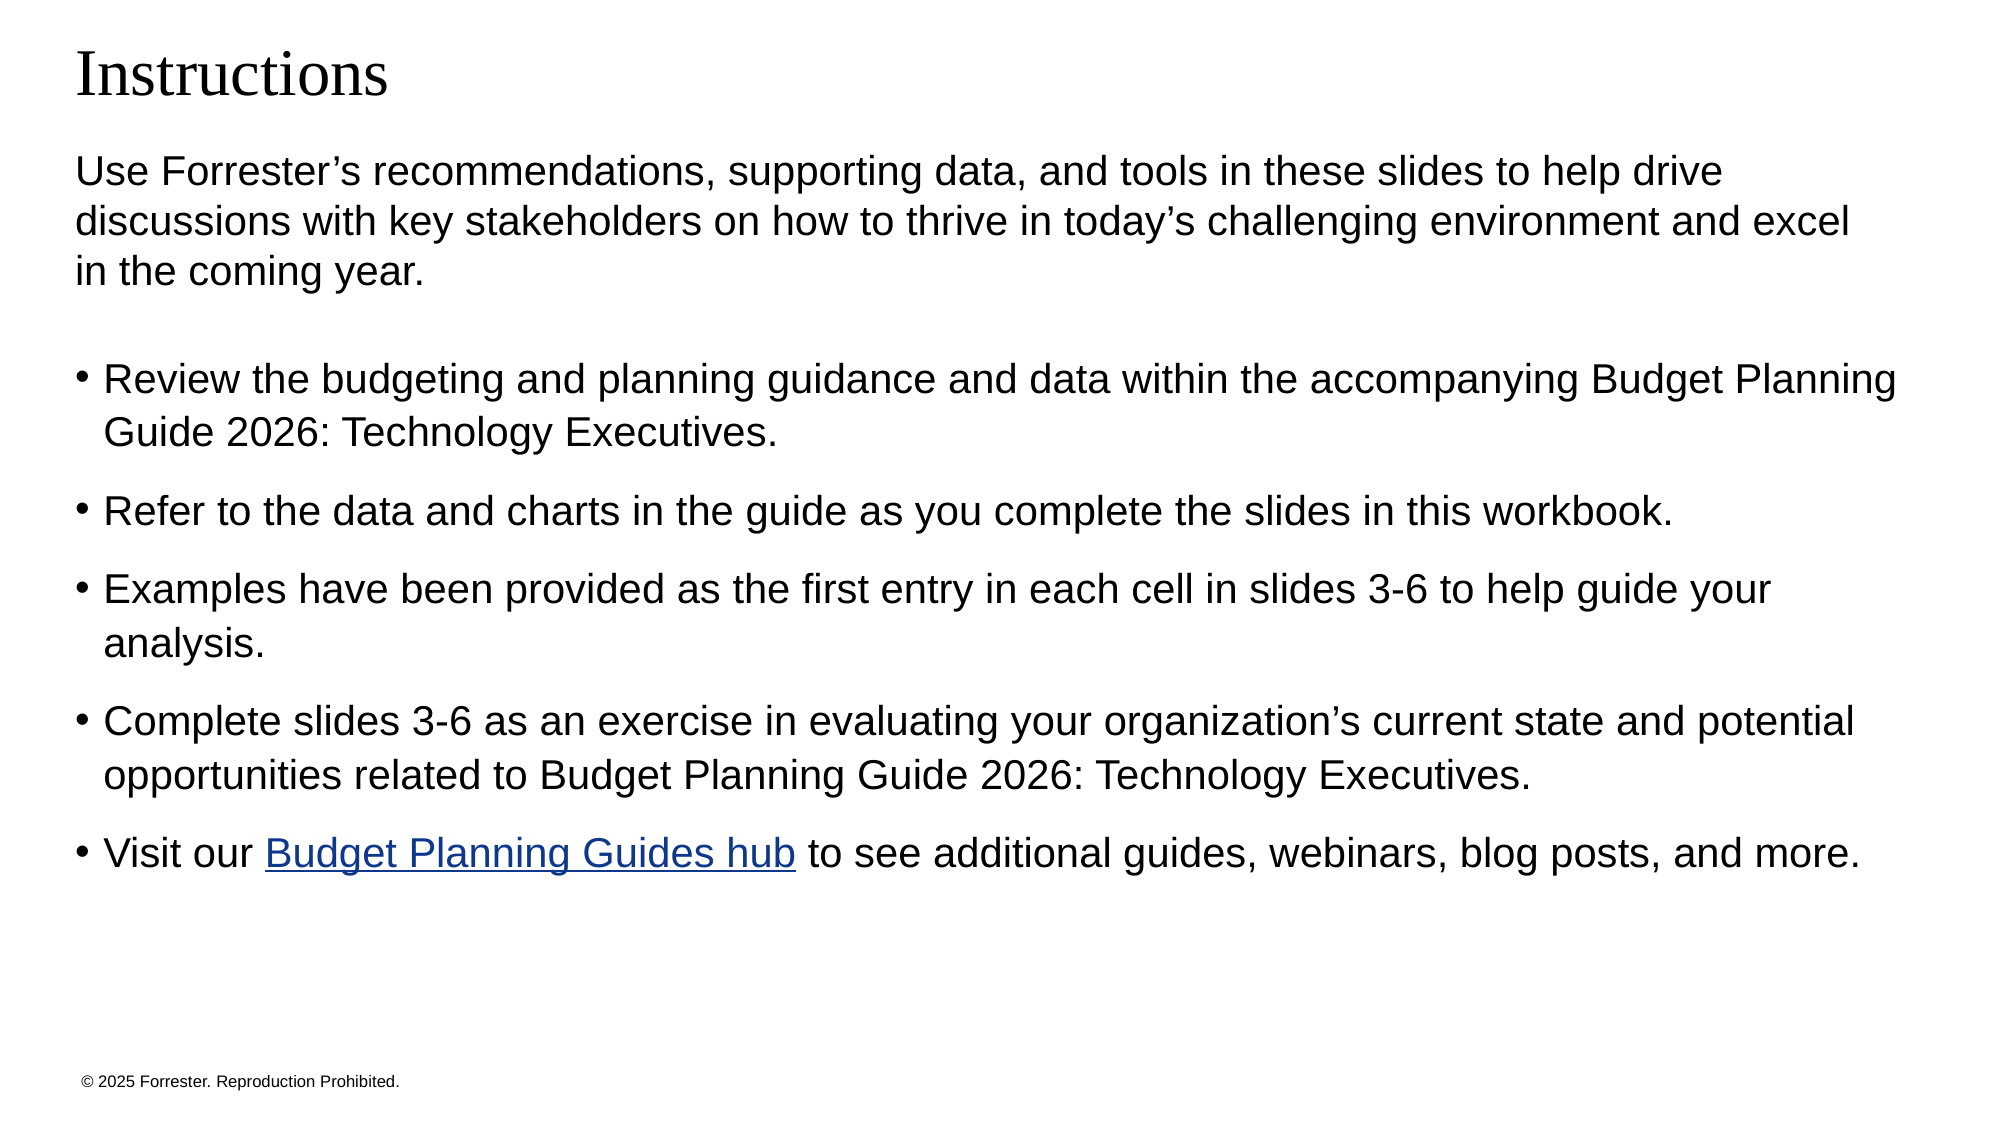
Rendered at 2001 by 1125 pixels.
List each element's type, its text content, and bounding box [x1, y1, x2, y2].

list Review the budgeting and planning guidance and data within the accompanying Budget Planning Guide 2026: Technology Executives.​ Refer to the data and charts in the guide as you complete the slides in this workbook.​ Examples have been provided as the first entry in each cell in slides 3-6 to help guide your analysis. ​ Complete slides 3-6 as an exercise in evaluating your organization’s current state and potential opportunities related to Budget Planning Guide 2026: Technology Executives.​ Visit our Budget Planning Guides hub to see additional guides, webinars, blog posts, and more.​ [75, 348, 1930, 986]
title Instructions [75, 37, 1911, 226]
subtitle Use Forrester’s recommendations, supporting data, and tools in these slides to help drive discussions with key stakeholders on how to thrive in today’s challenging environment and excel in the coming year.​ [75, 143, 1867, 797]
